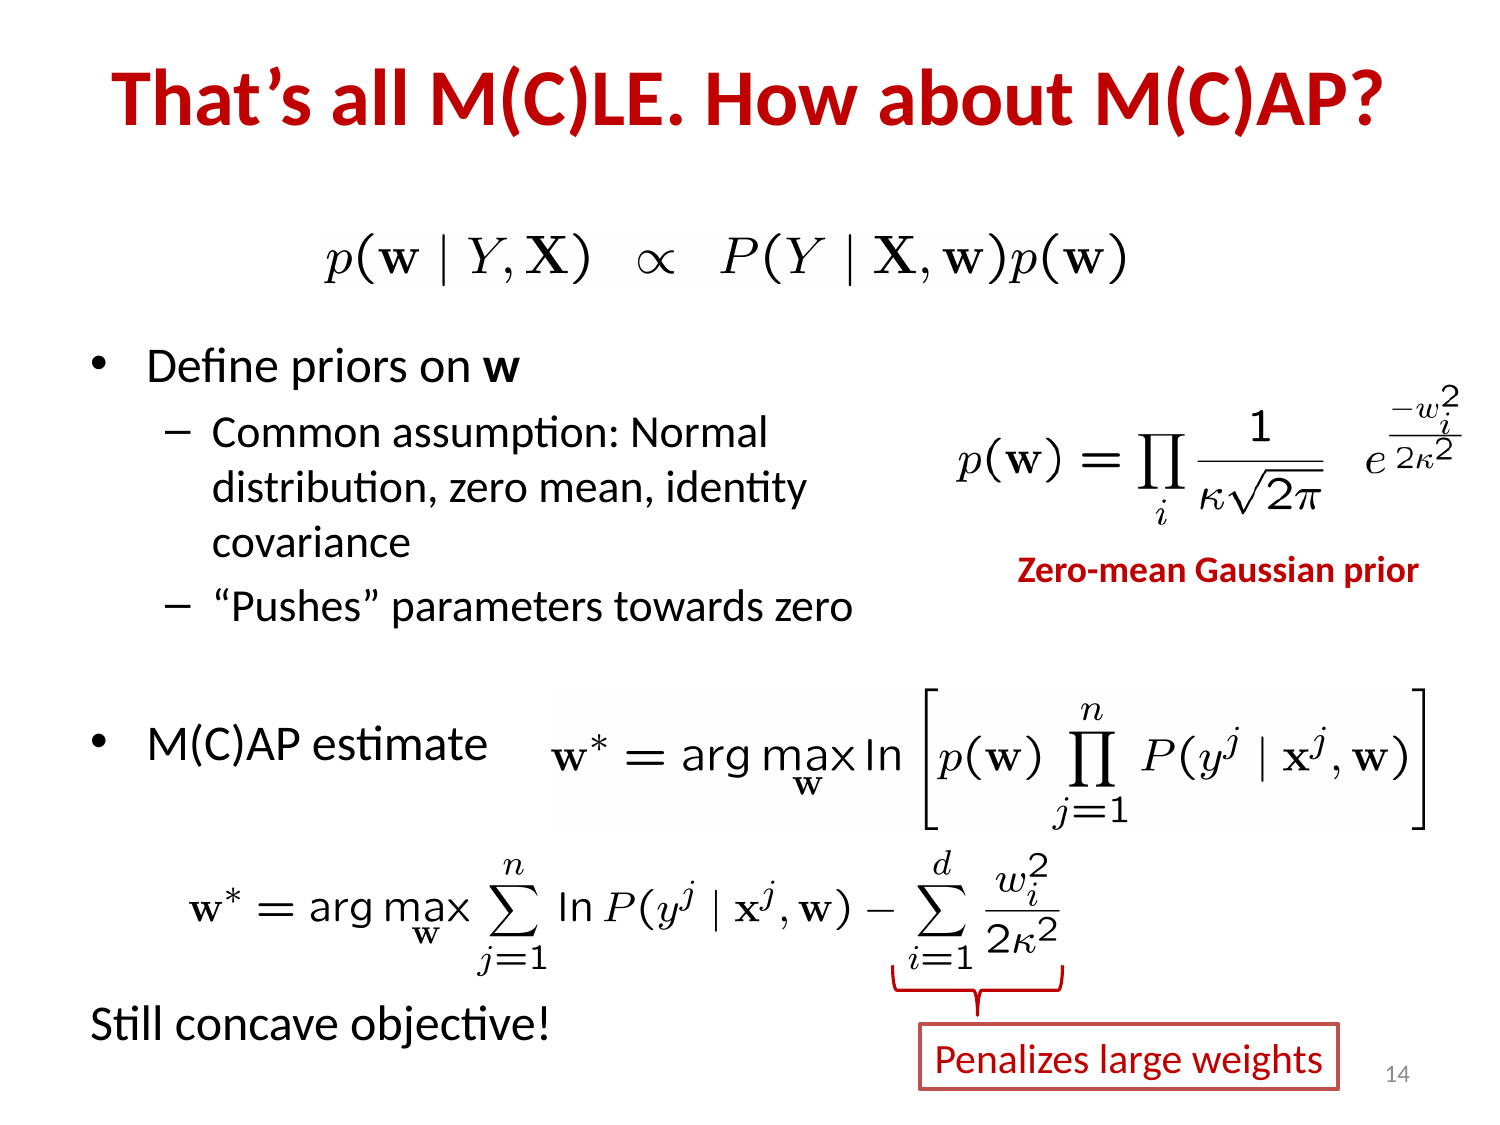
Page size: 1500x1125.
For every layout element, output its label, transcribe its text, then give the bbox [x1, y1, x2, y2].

slide_number 14 [1074, 1042, 1425, 1103]
picture [549, 687, 1425, 831]
text_box Define priors on w Common assumption: Normal distribution, zero mean, identity covariance “Pushes” parameters towards zero M(C)AP estimate Still concave objective! [74, 324, 963, 1125]
text_box [893, 983, 1063, 1017]
text_box Penalizes large weights [918, 1022, 1340, 1091]
picture [187, 849, 1061, 978]
text_box Zero-mean Gaussian prior [1003, 537, 1435, 598]
picture [953, 382, 1463, 526]
title That’s all M(C)LE. How about M(C)AP? [75, 37, 1425, 225]
picture [322, 233, 1126, 288]
